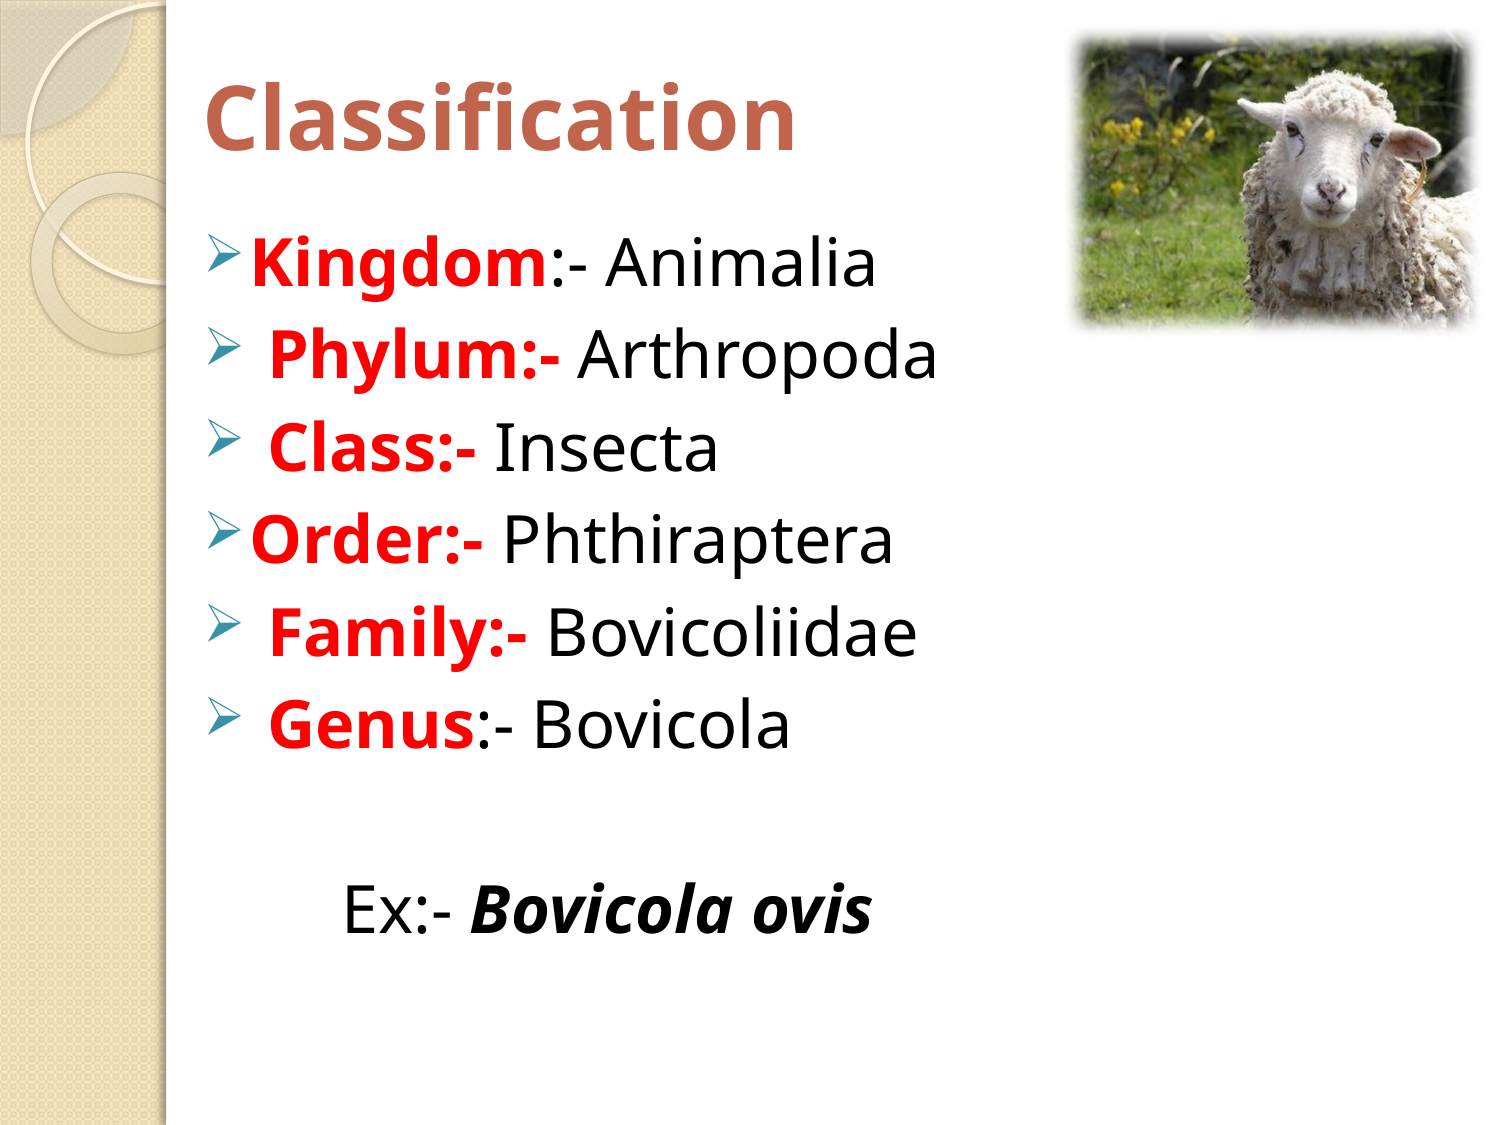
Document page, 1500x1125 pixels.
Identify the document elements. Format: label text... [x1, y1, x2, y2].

picture [1062, 24, 1483, 340]
list Kingdom:- Animalia Phylum:- Arthropoda Class:- Insecta Order:- Phthiraptera Family:- Bovicoliidae Genus:- Bovicola Ex:- Bovicola ovis [174, 212, 1088, 1075]
title Classification [187, 37, 1038, 193]
